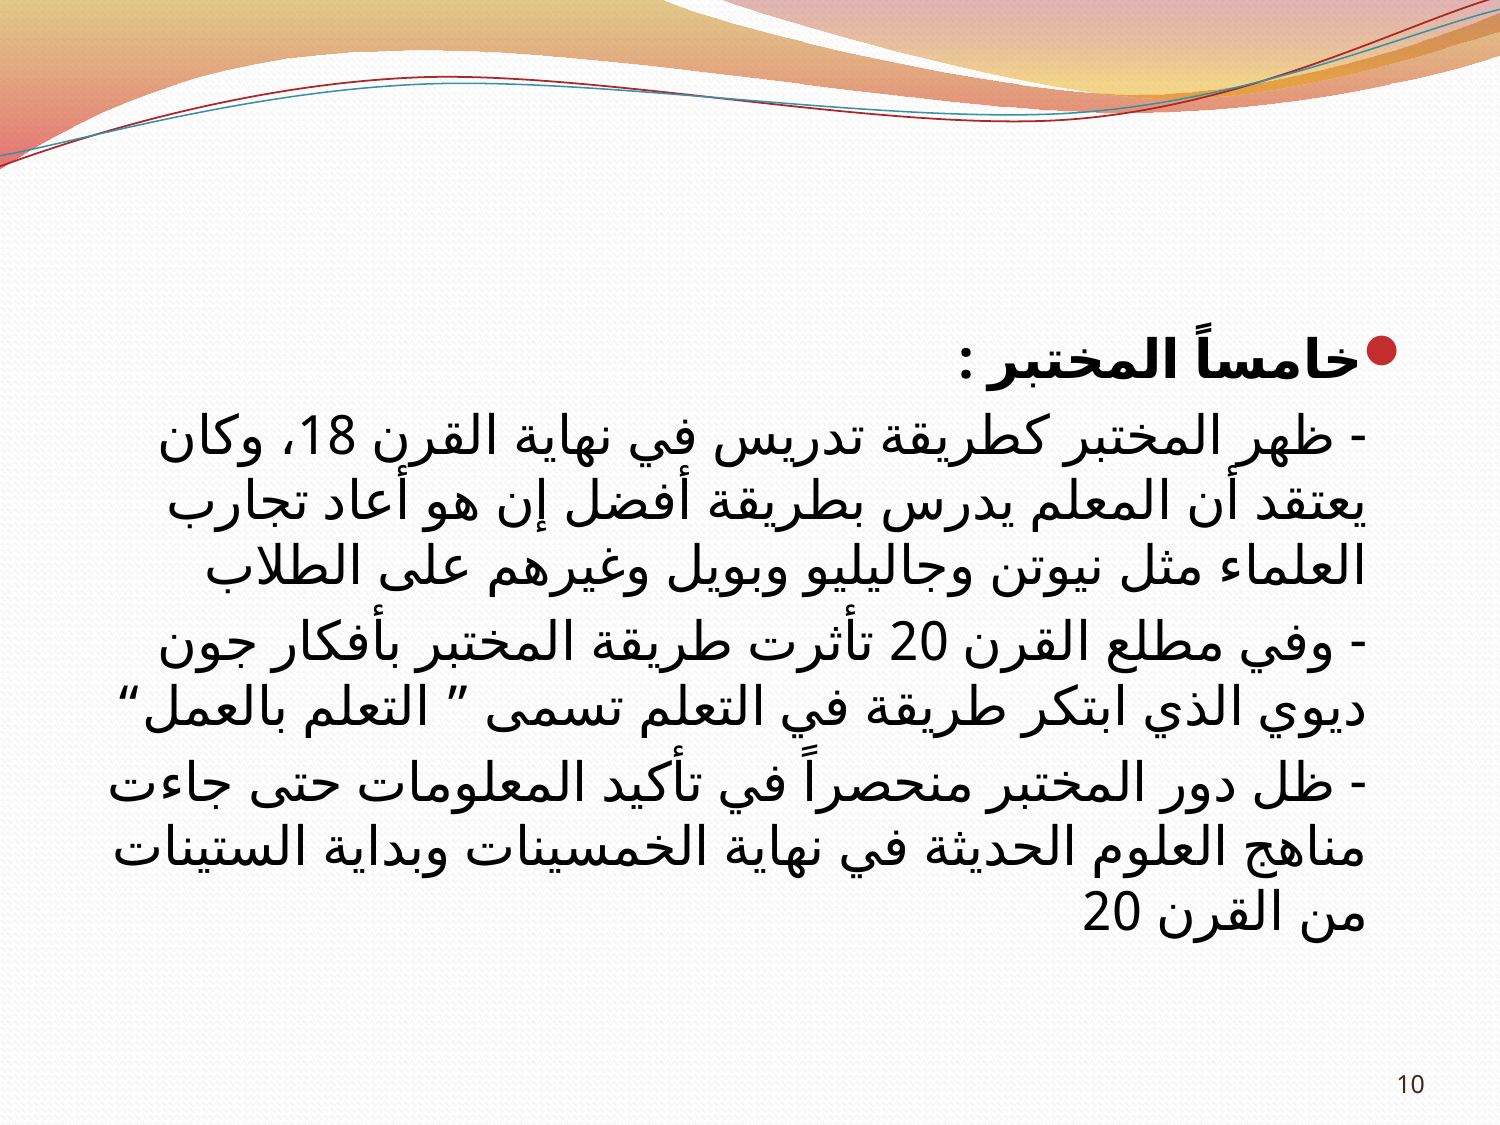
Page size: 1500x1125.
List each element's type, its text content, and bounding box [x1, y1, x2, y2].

list خامساً المختبر : - ظهر المختبر كطريقة تدريس في نهاية القرن 18، وكان يعتقد أن المعلم يدرس بطريقة أفضل إن هو أعاد تجارب العلماء مثل نيوتن وجاليليو وبويل وغيرهم على الطلاب - وفي مطلع القرن 20 تأثرت طريقة المختبر بأفكار جون ديوي الذي ابتكر طريقة في التعلم تسمى ” التعلم بالعمل“ - ظل دور المختبر منحصراً في تأكيد المعلومات حتى جاءت مناهج العلوم الحديثة في نهاية الخمسينات وبداية الستينات من القرن 20 [75, 317, 1425, 1038]
slide_number 10 [1299, 1042, 1425, 1103]
